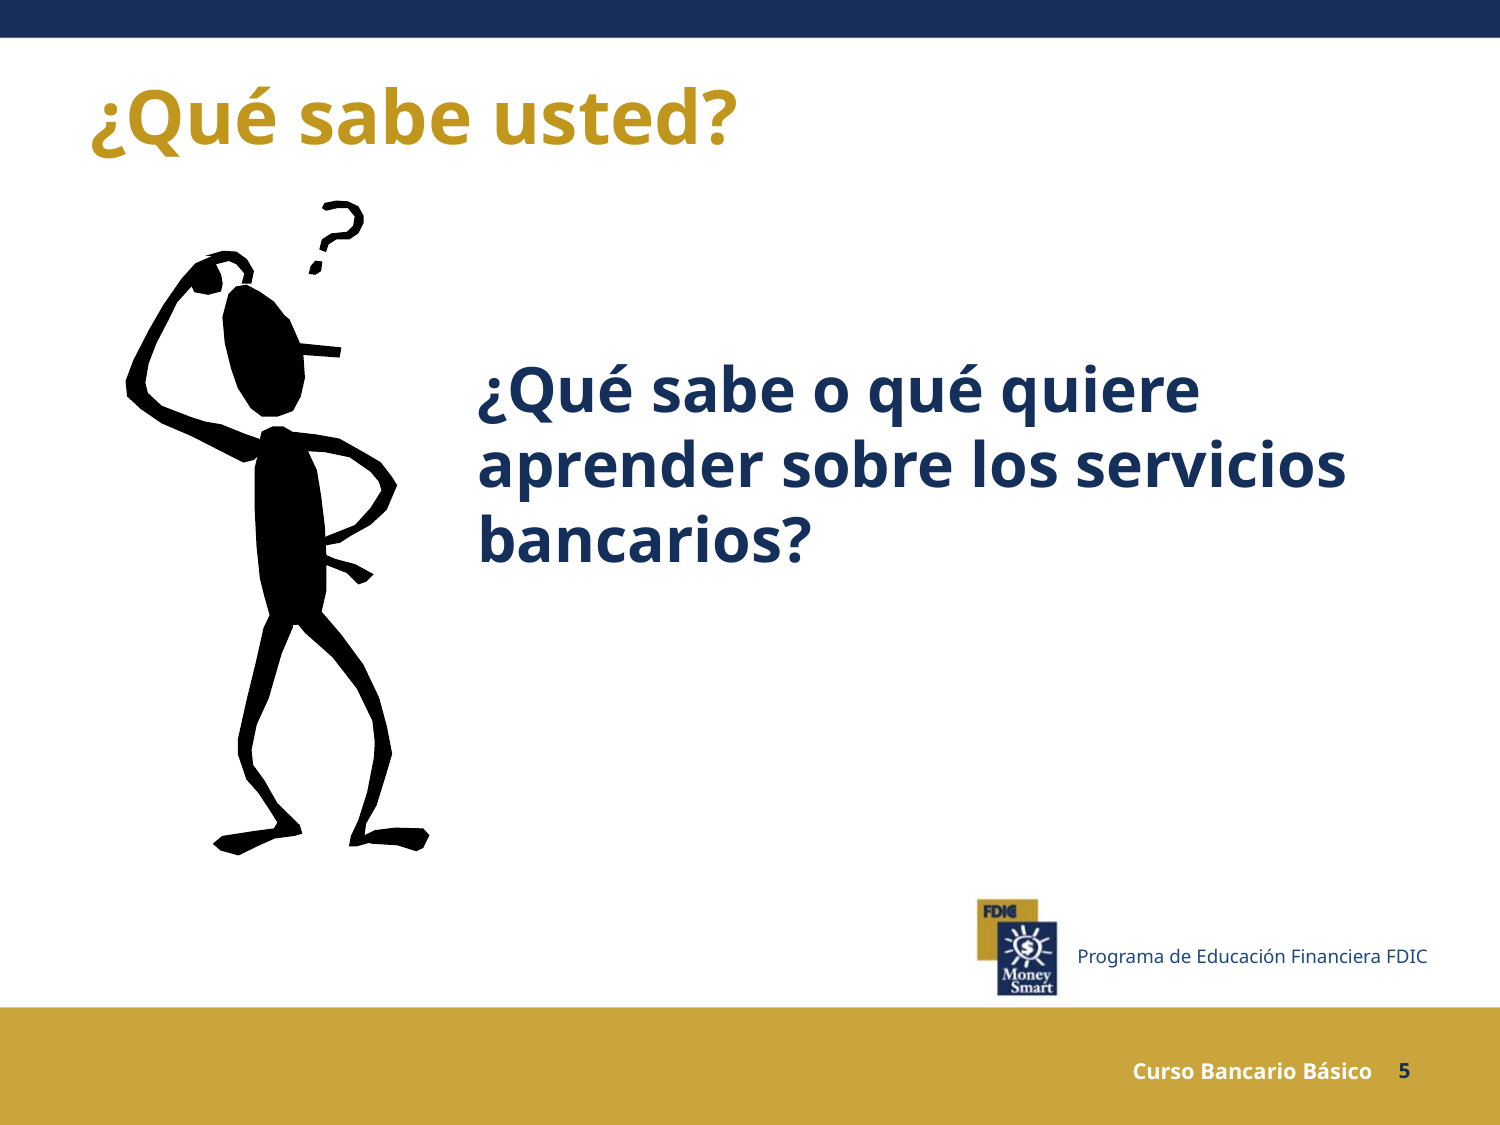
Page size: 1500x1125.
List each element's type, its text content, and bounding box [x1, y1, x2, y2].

picture [0, 0, 1500, 1125]
list ¿Qué sabe o qué quiere aprender sobre los servicios bancarios? [462, 162, 1426, 863]
title ¿Qué sabe usted? [74, 62, 1426, 163]
